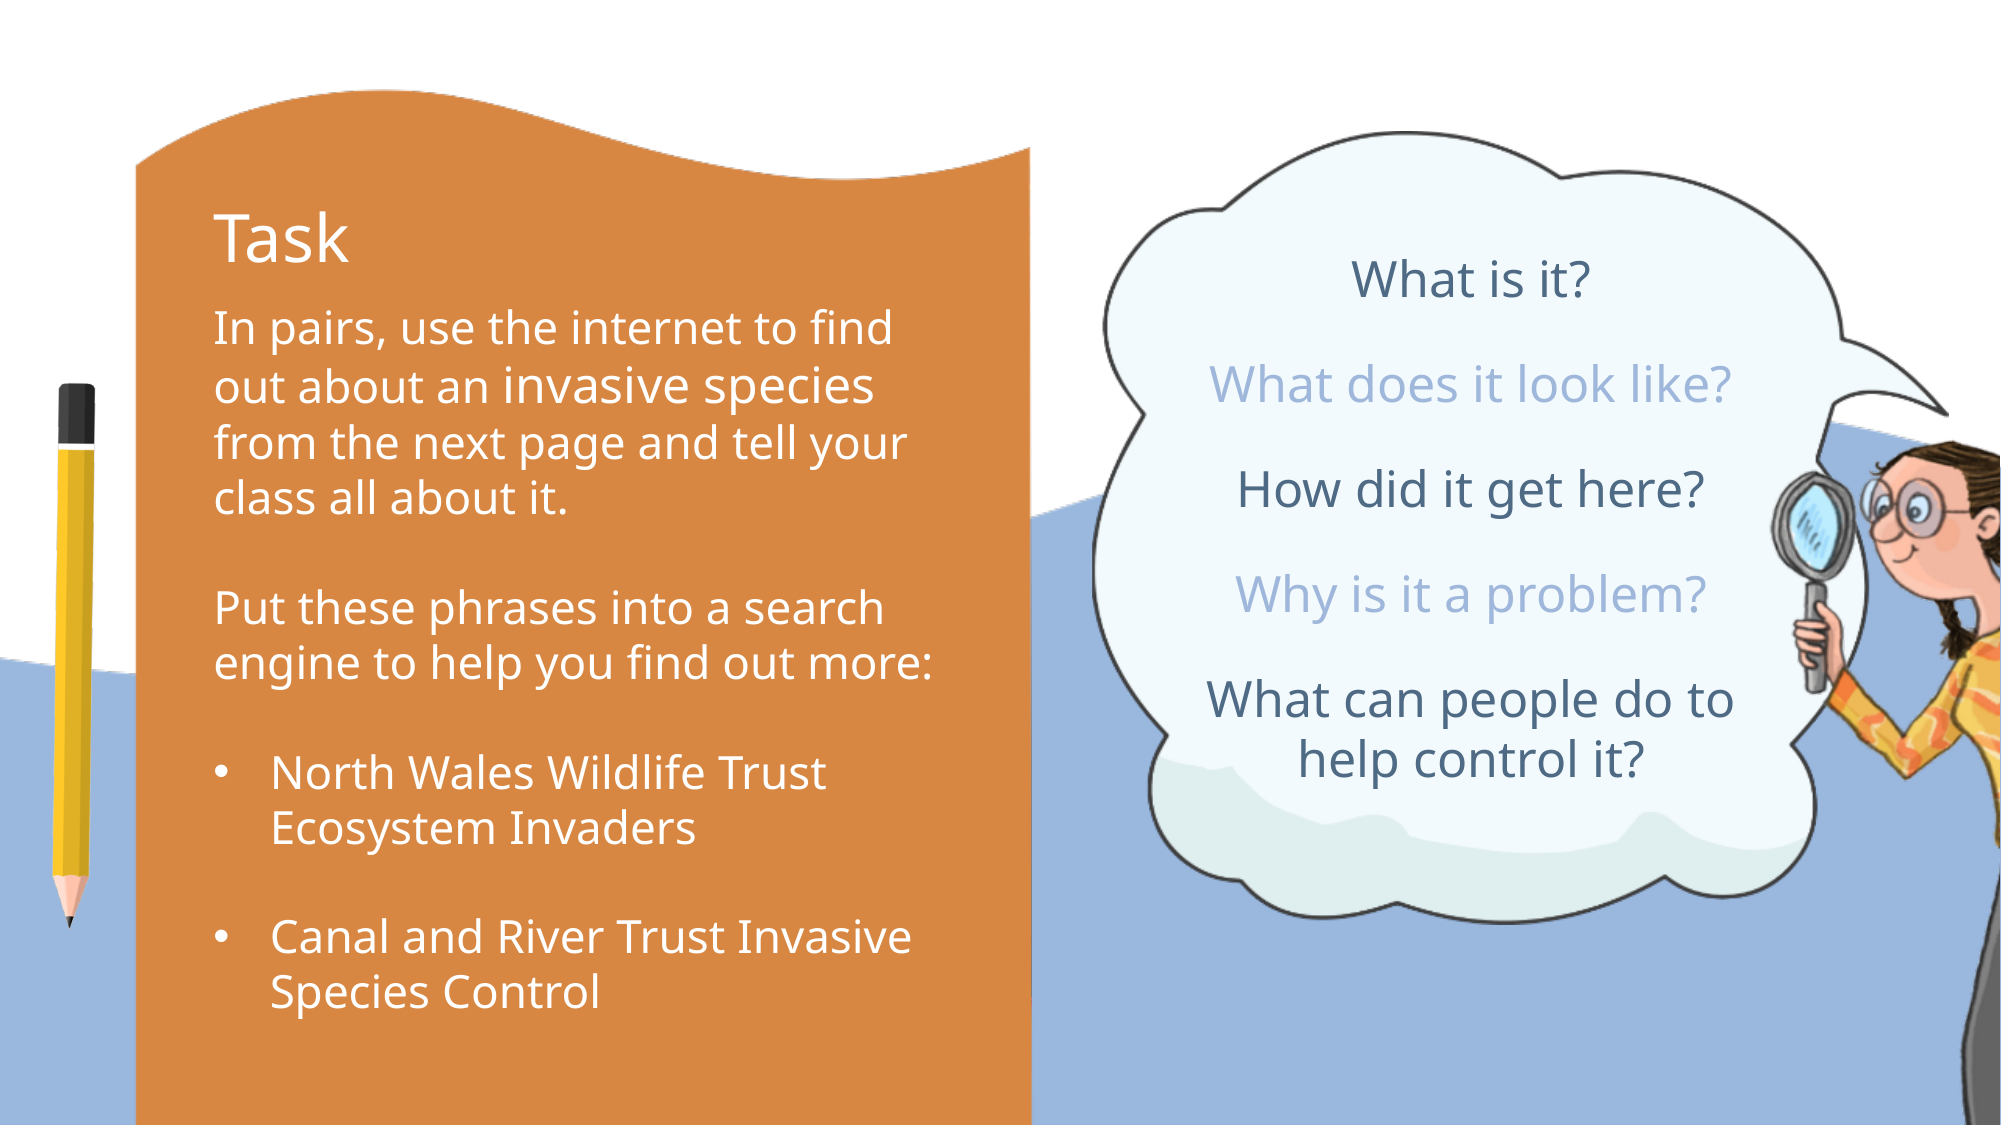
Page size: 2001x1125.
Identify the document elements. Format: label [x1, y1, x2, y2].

picture [1035, 131, 2000, 1125]
text_box [130, 60, 1035, 1125]
picture [0, 362, 130, 1125]
